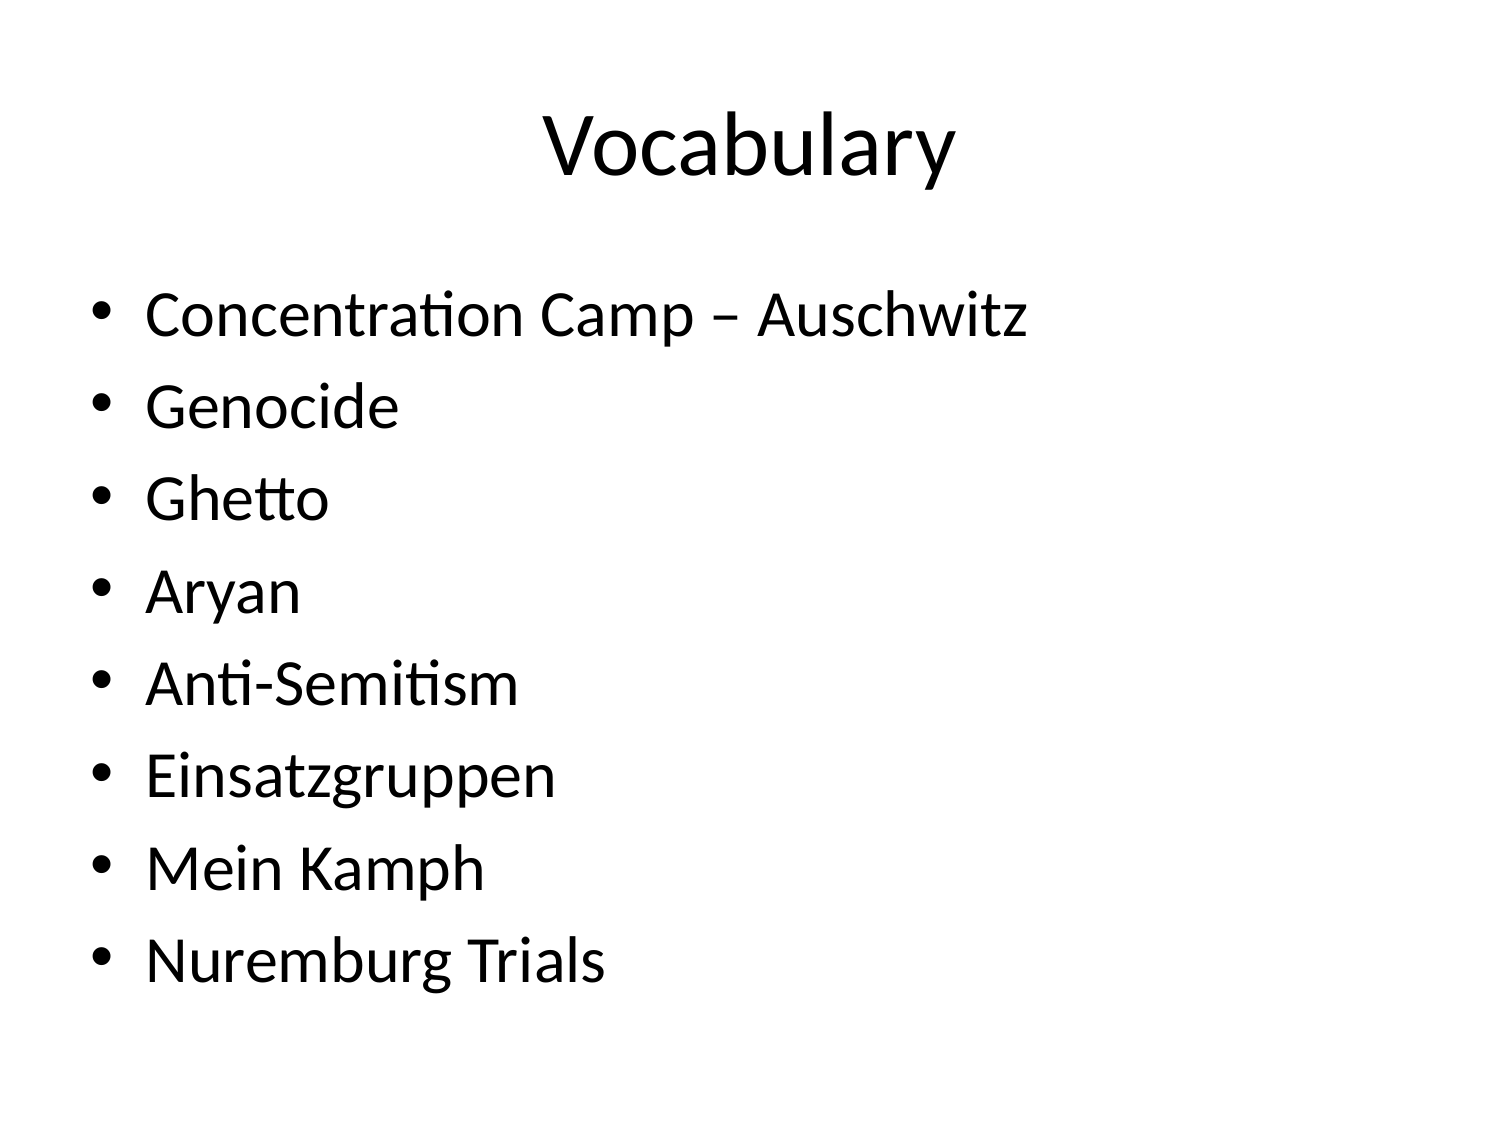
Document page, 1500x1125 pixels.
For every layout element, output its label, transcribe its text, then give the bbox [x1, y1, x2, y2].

title Vocabulary [75, 45, 1425, 233]
list Concentration Camp – Auschwitz Genocide Ghetto Aryan Anti-Semitism Einsatzgruppen Mein Kamph Nuremburg Trials [75, 262, 1425, 1005]
